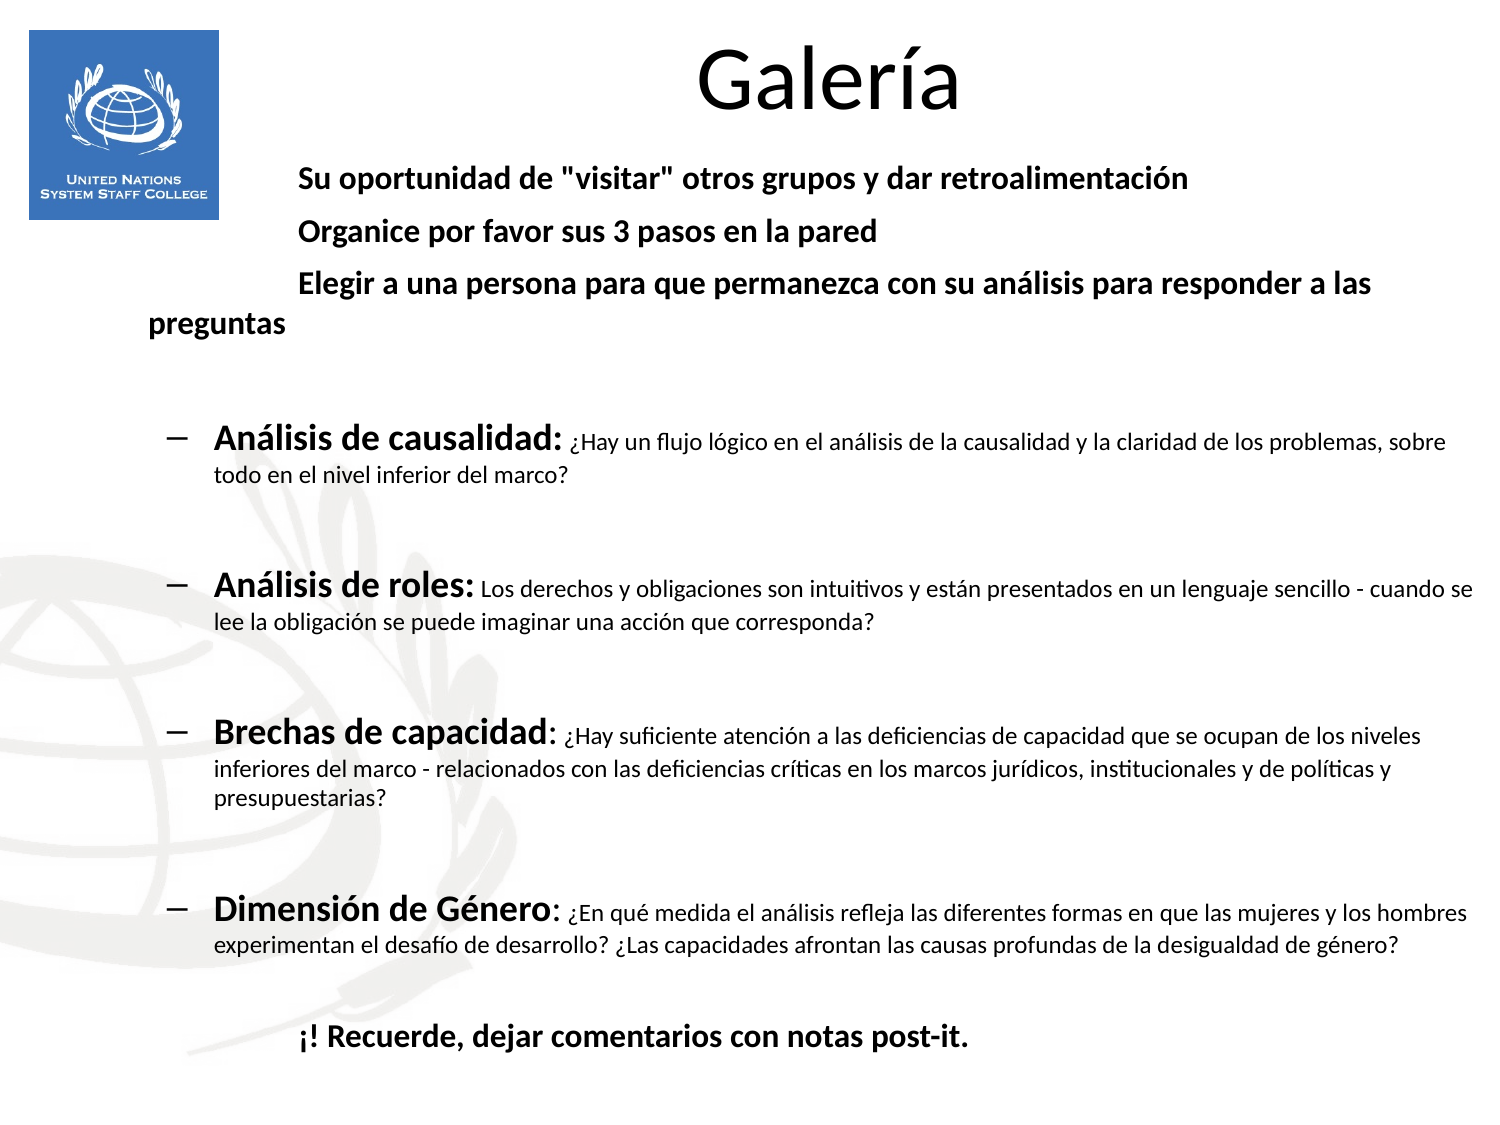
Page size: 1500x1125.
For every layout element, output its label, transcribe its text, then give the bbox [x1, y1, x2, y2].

list Su oportunidad de "visitar" otros grupos y dar retroalimentación Organice por favor sus 3 pasos en la pared Elegir a una persona para que permanezca con su análisis para responder a las preguntas Análisis de causalidad: ¿Hay un flujo lógico en el análisis de la causalidad y la claridad de los problemas, sobre todo en el nivel inferior del marco? Análisis de roles: Los derechos y obligaciones son intuitivos y están presentados en un lenguaje sencillo - cuando se lee la obligación se puede imaginar una acción que corresponda? Brechas de capacidad: ¿Hay suficiente atención a las deficiencias de capacidad que se ocupan de los niveles inferiores del marco - relacionados con las deficiencias críticas en los marcos jurídicos, institucionales y de políticas y presupuestarias? Dimensión de Género: ¿En qué medida el análisis refleja las diferentes formas en que las mujeres y los hombres experimentan el desafío de desarrollo? ¿Las capacidades afrontan las causas profundas de la desigualdad de género? ¡! Recuerde, dejar comentarios con notas post-it. [76, 148, 1495, 1095]
title Galería [159, 0, 1500, 150]
picture [29, 30, 159, 220]
